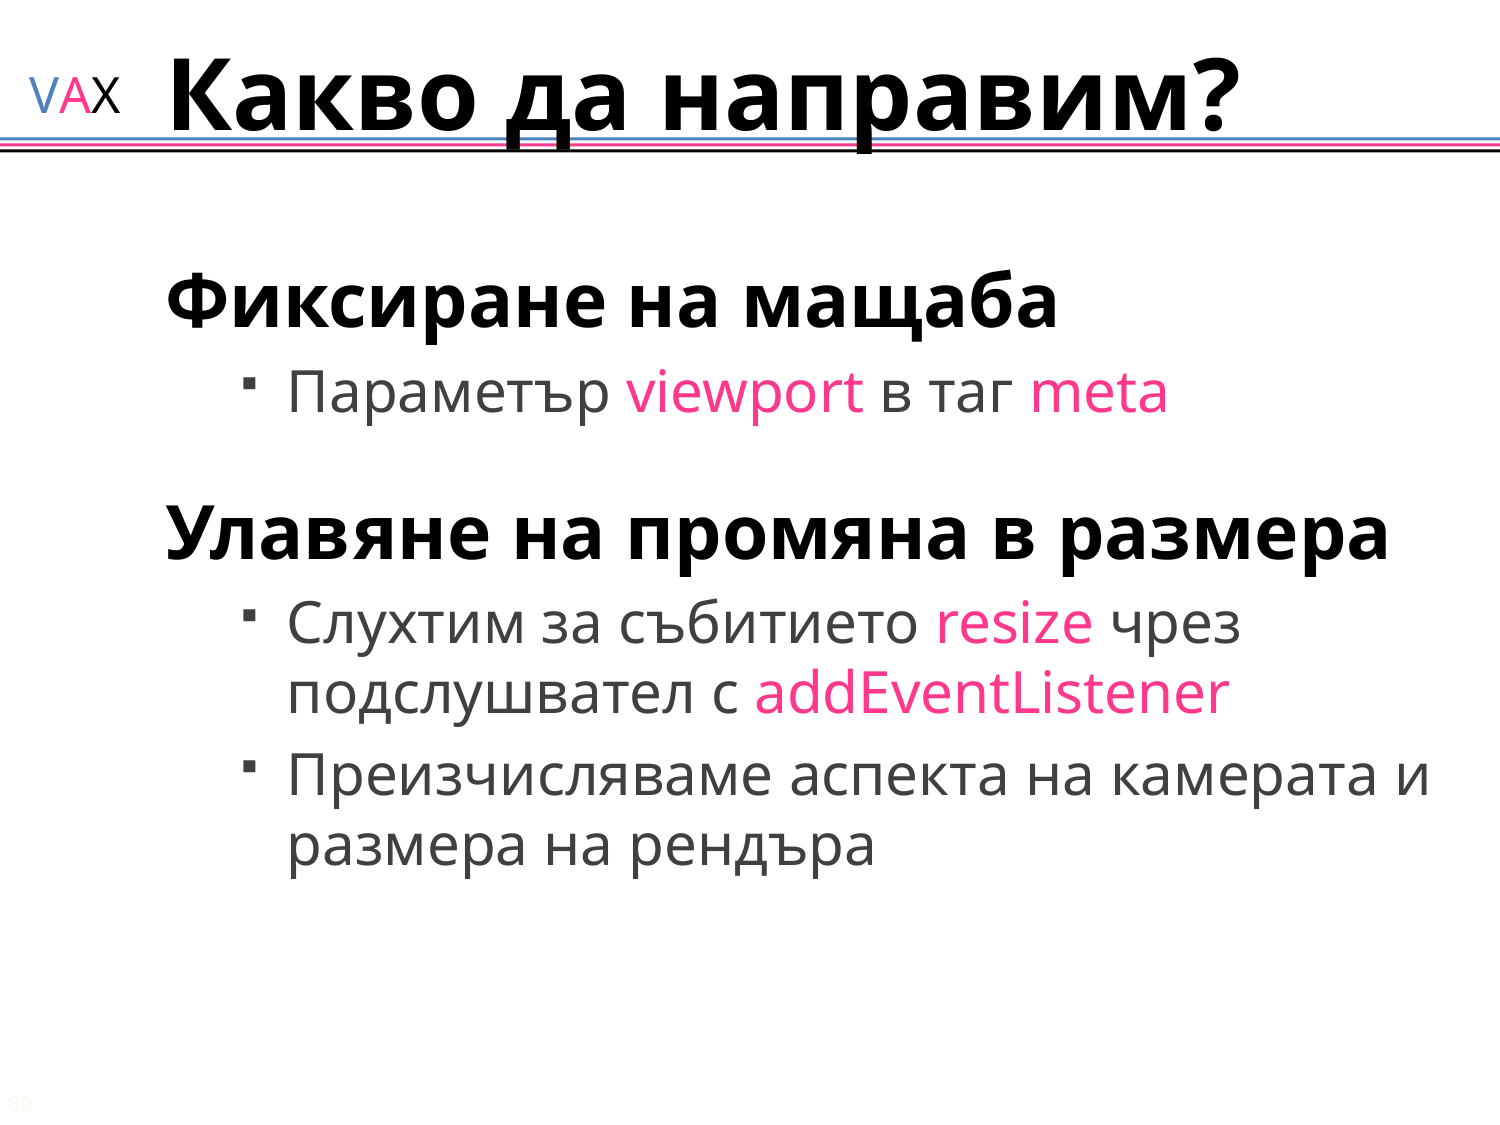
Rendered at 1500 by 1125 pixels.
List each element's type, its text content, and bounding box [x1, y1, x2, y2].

title Какво да направим? [0, 37, 1500, 144]
list Фиксиране на мащаба Параметър viewport в таг meta Улавяне на промяна в размера Слухтим за събитието resize чрез подслушвател с addEventListener Преизчисляваме аспекта на камерата и размера на рендъра [150, 200, 1488, 1113]
